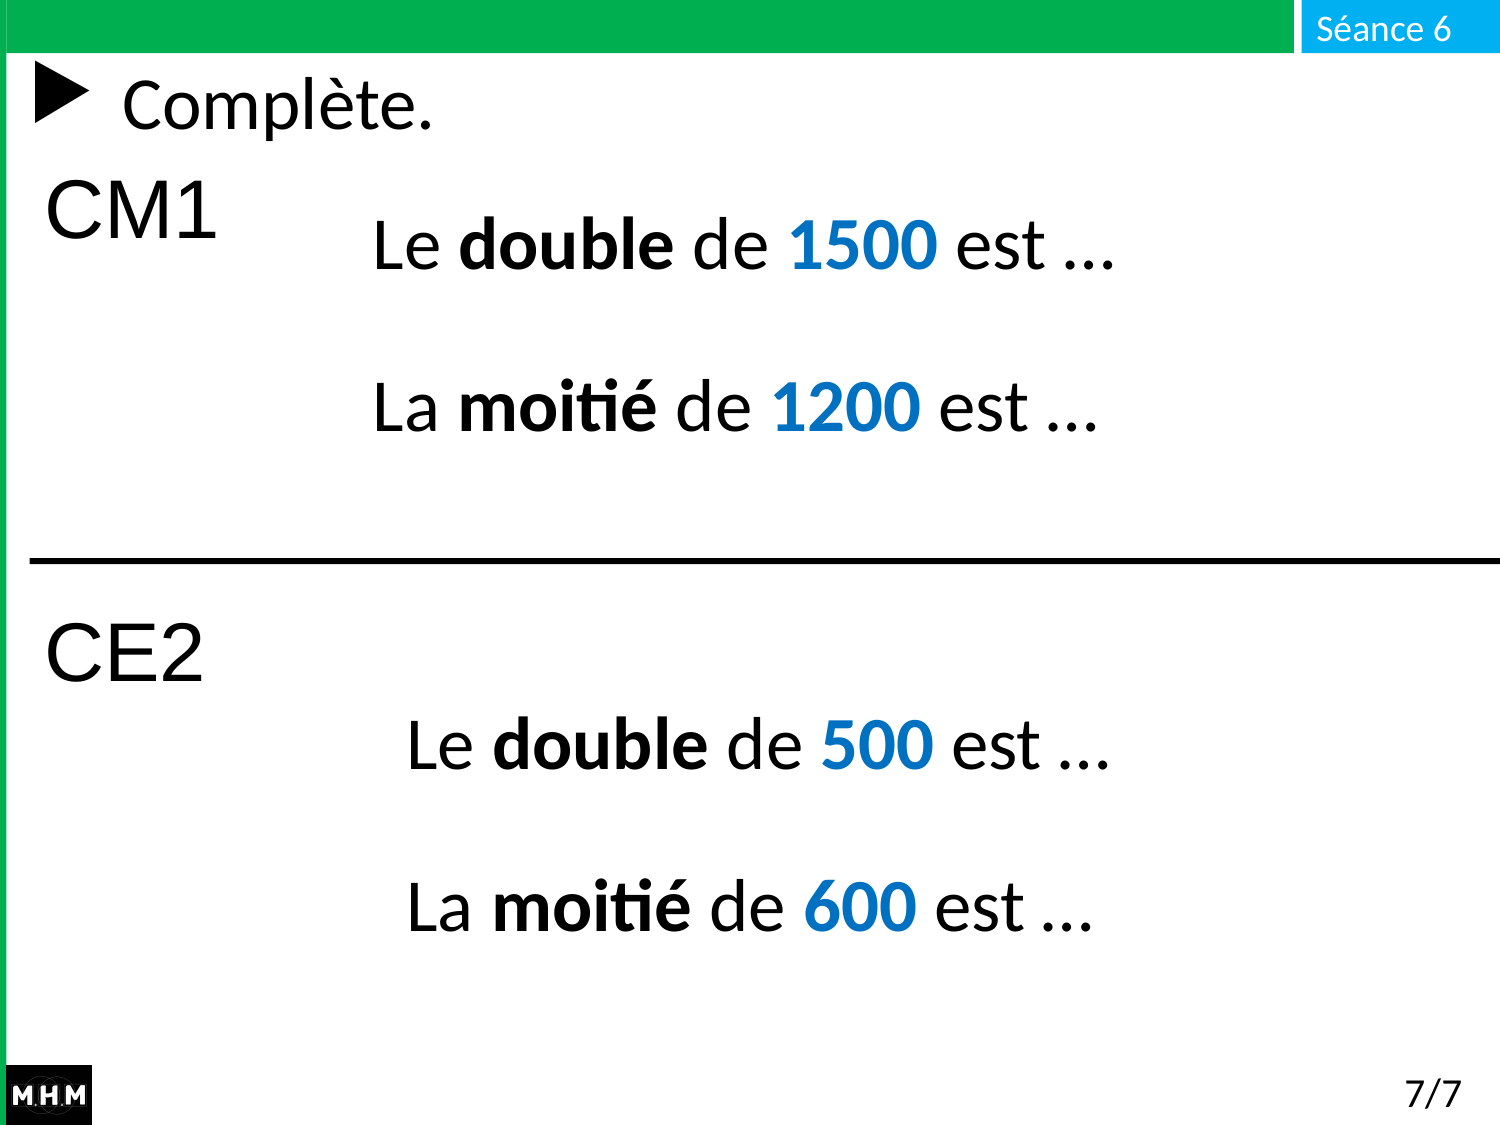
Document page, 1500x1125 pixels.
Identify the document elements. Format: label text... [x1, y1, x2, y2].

text_box CE2 [29, 590, 1004, 699]
title Complète. [13, 58, 1397, 154]
text_box Le double de 1500 est … La moitié de 1200 est … [357, 180, 1142, 473]
text_box 7/7 [1389, 1064, 1500, 1125]
picture [6, 1065, 92, 1125]
text_box Le double de 500 est … La moitié de 600 est … [391, 679, 1128, 972]
text_box CM1 [29, 147, 1004, 256]
